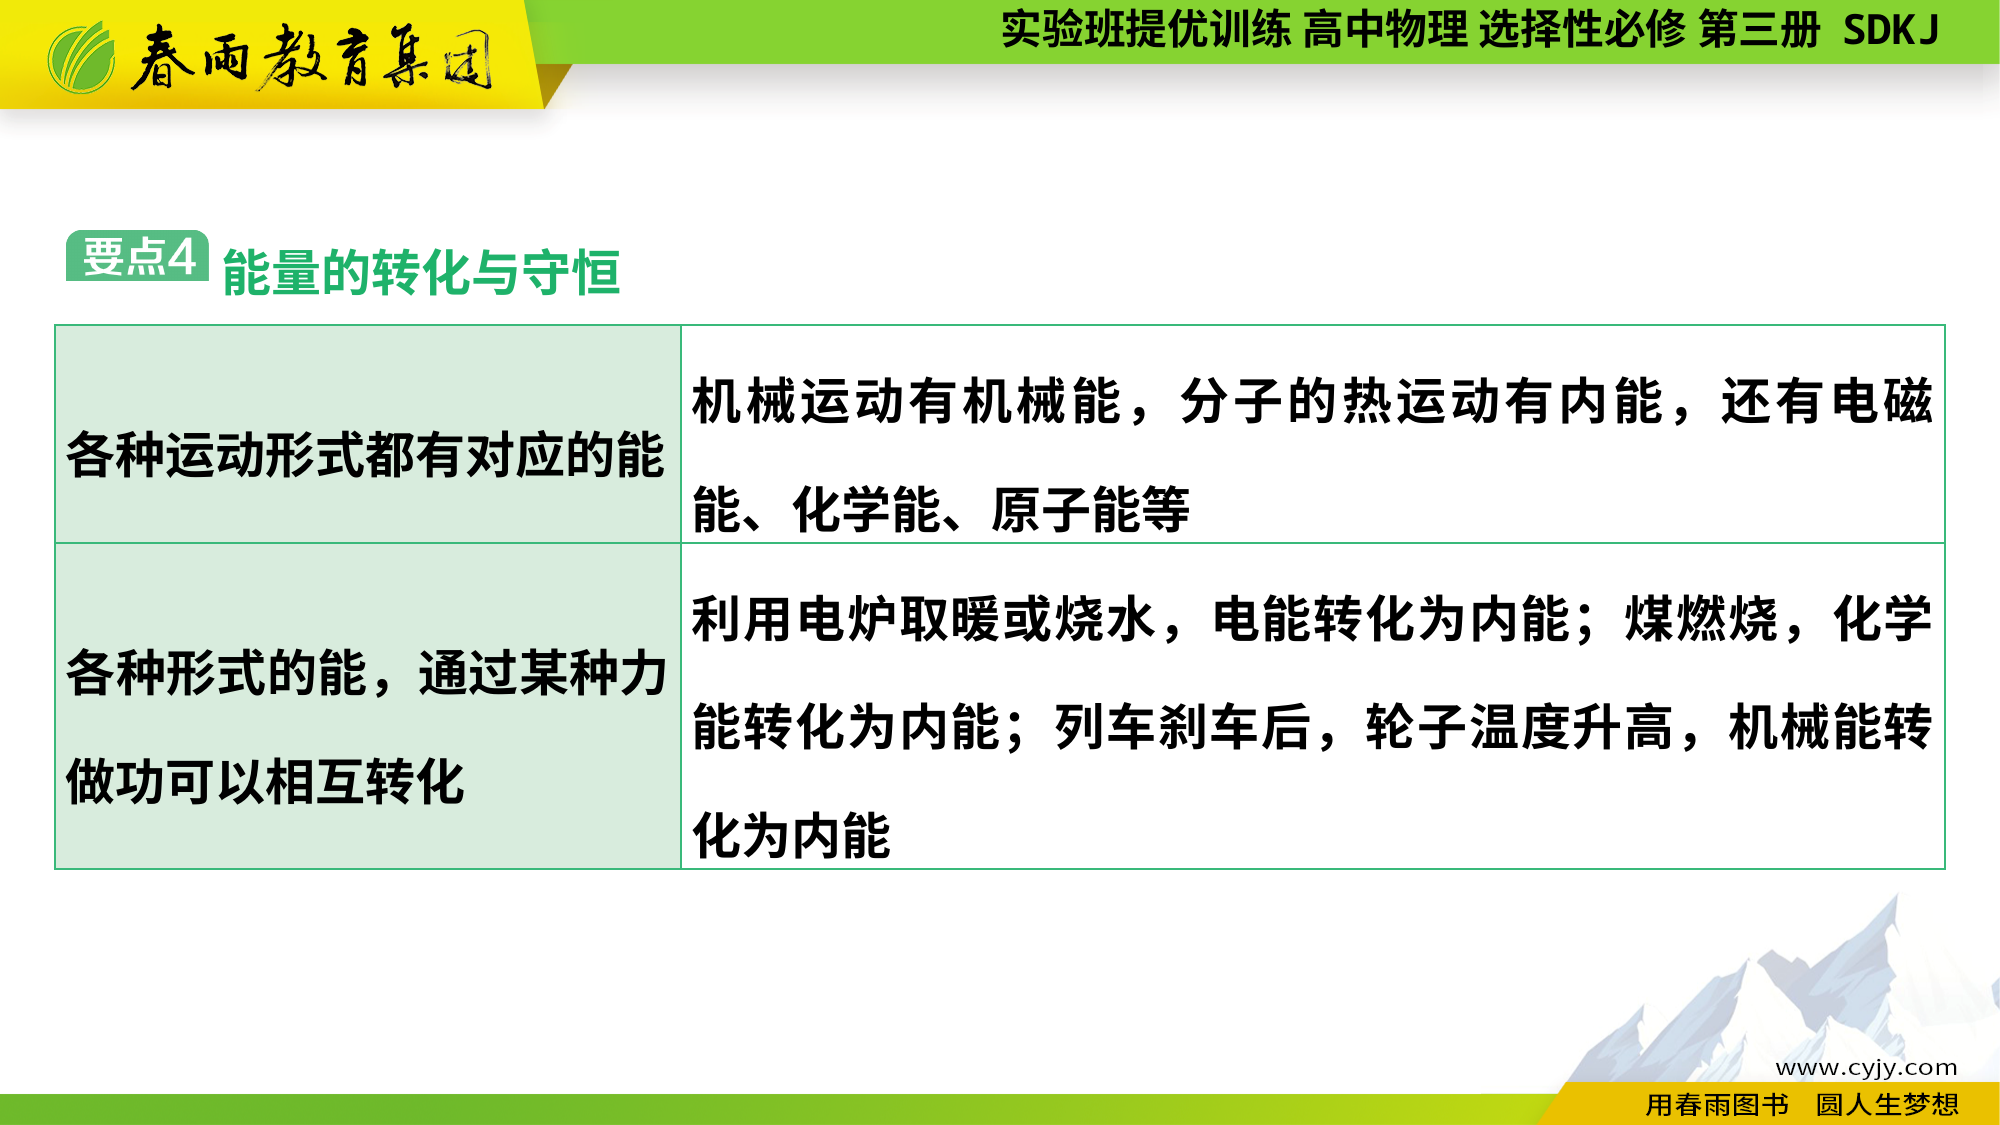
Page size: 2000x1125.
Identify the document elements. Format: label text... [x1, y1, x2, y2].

table_cell 利用电炉取暖或烧水，电能转化为内能；煤燃烧，化学能转化为内能；列车刹车后，轮子温度升高，机械能转化为内能 [682, 544, 1944, 868]
picture [0, 0, 2000, 1125]
table_cell 各种形式的能，通过某种力做功可以相互转化 [56, 544, 680, 868]
table_header 机械运动有机械能，分子的热运动有内能，还有电磁能、化学能、原子能等 [682, 326, 1944, 542]
list 能量的转化与守恒 [59, 203, 1944, 310]
table_header 各种运动形式都有对应的能 [56, 326, 680, 542]
